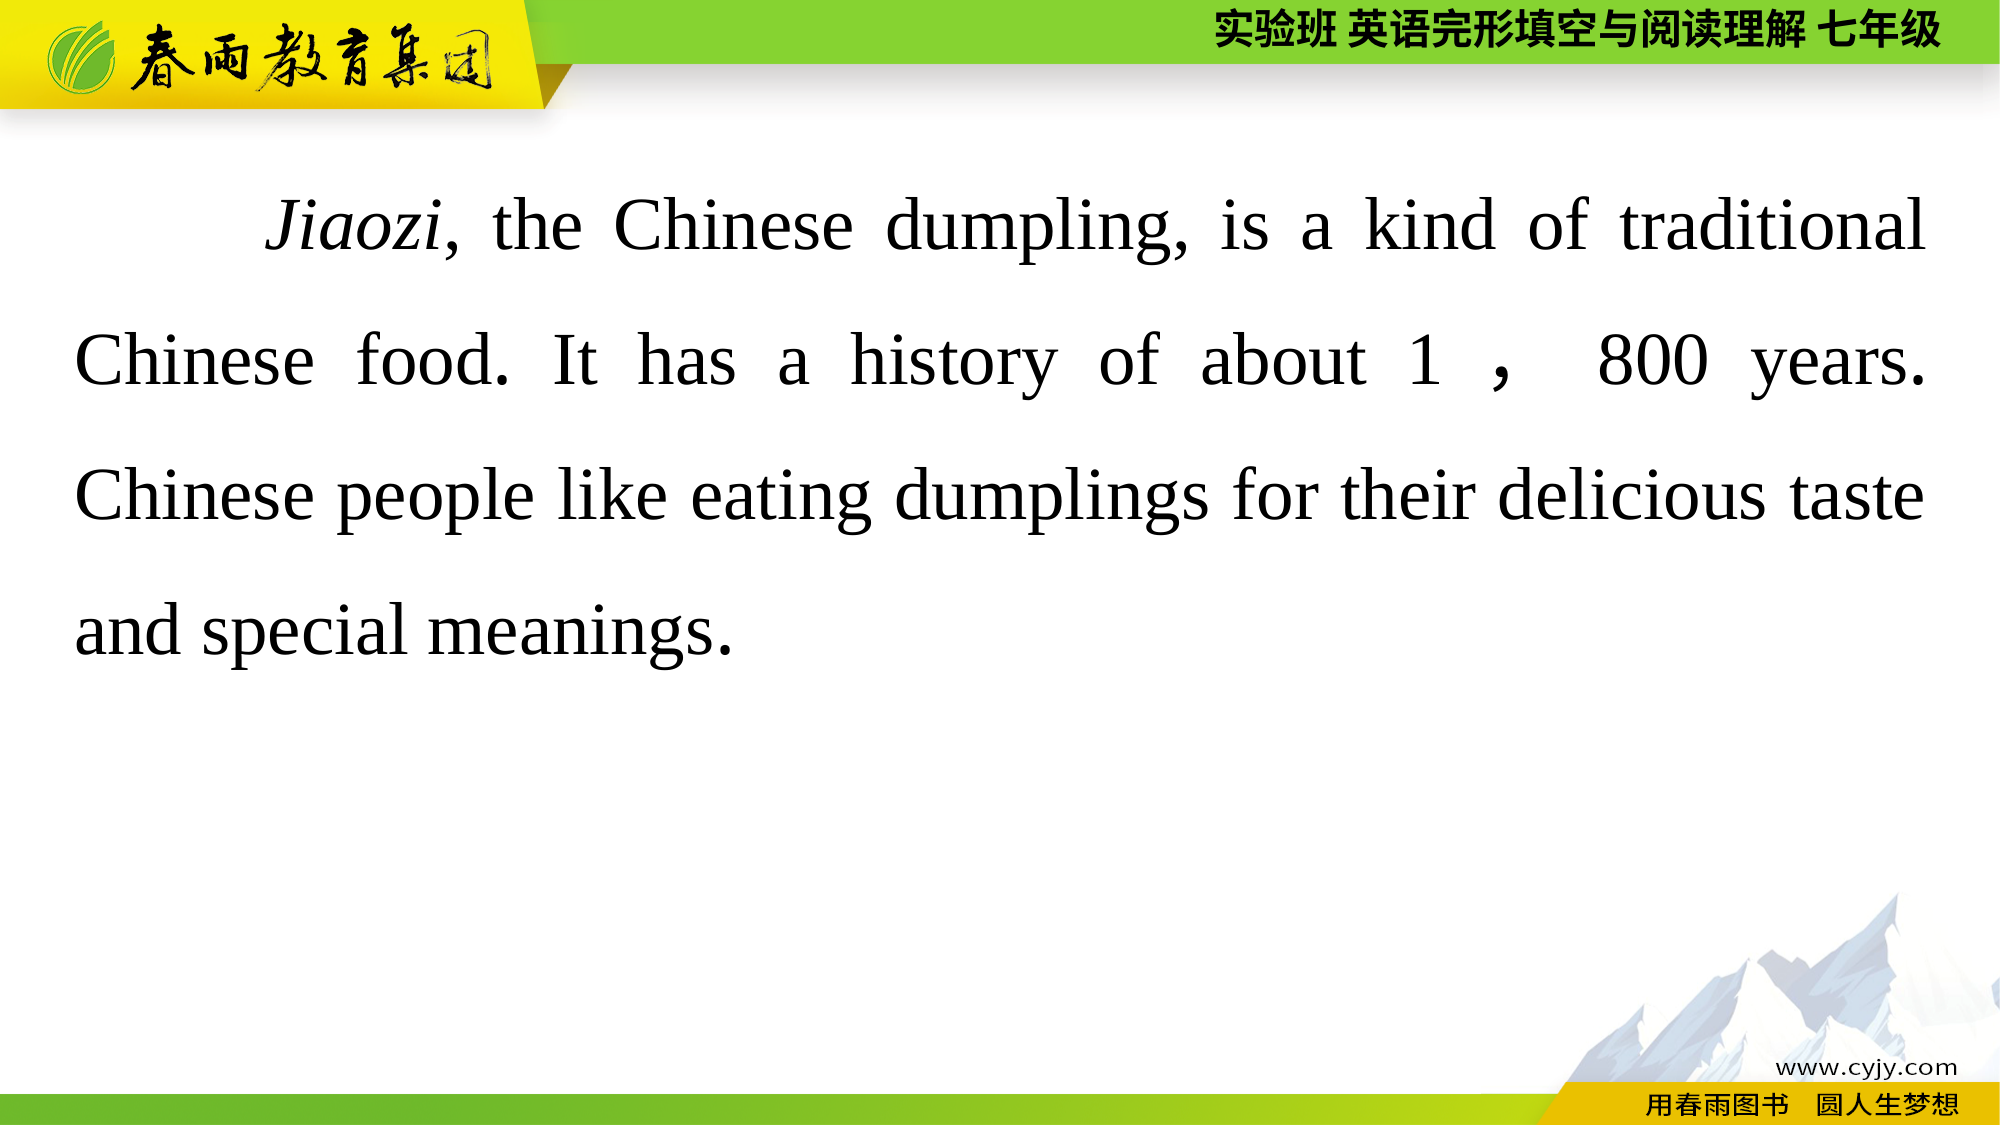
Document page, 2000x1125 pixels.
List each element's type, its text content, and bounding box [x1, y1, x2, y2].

picture [0, 0, 2000, 1125]
list Jiaozi, the Chinese dumpling, is a kind of traditional Chinese food. It has a history of about 1，800 years. Chinese people like eating dumplings for their delicious taste and special meanings. [59, 122, 1944, 666]
